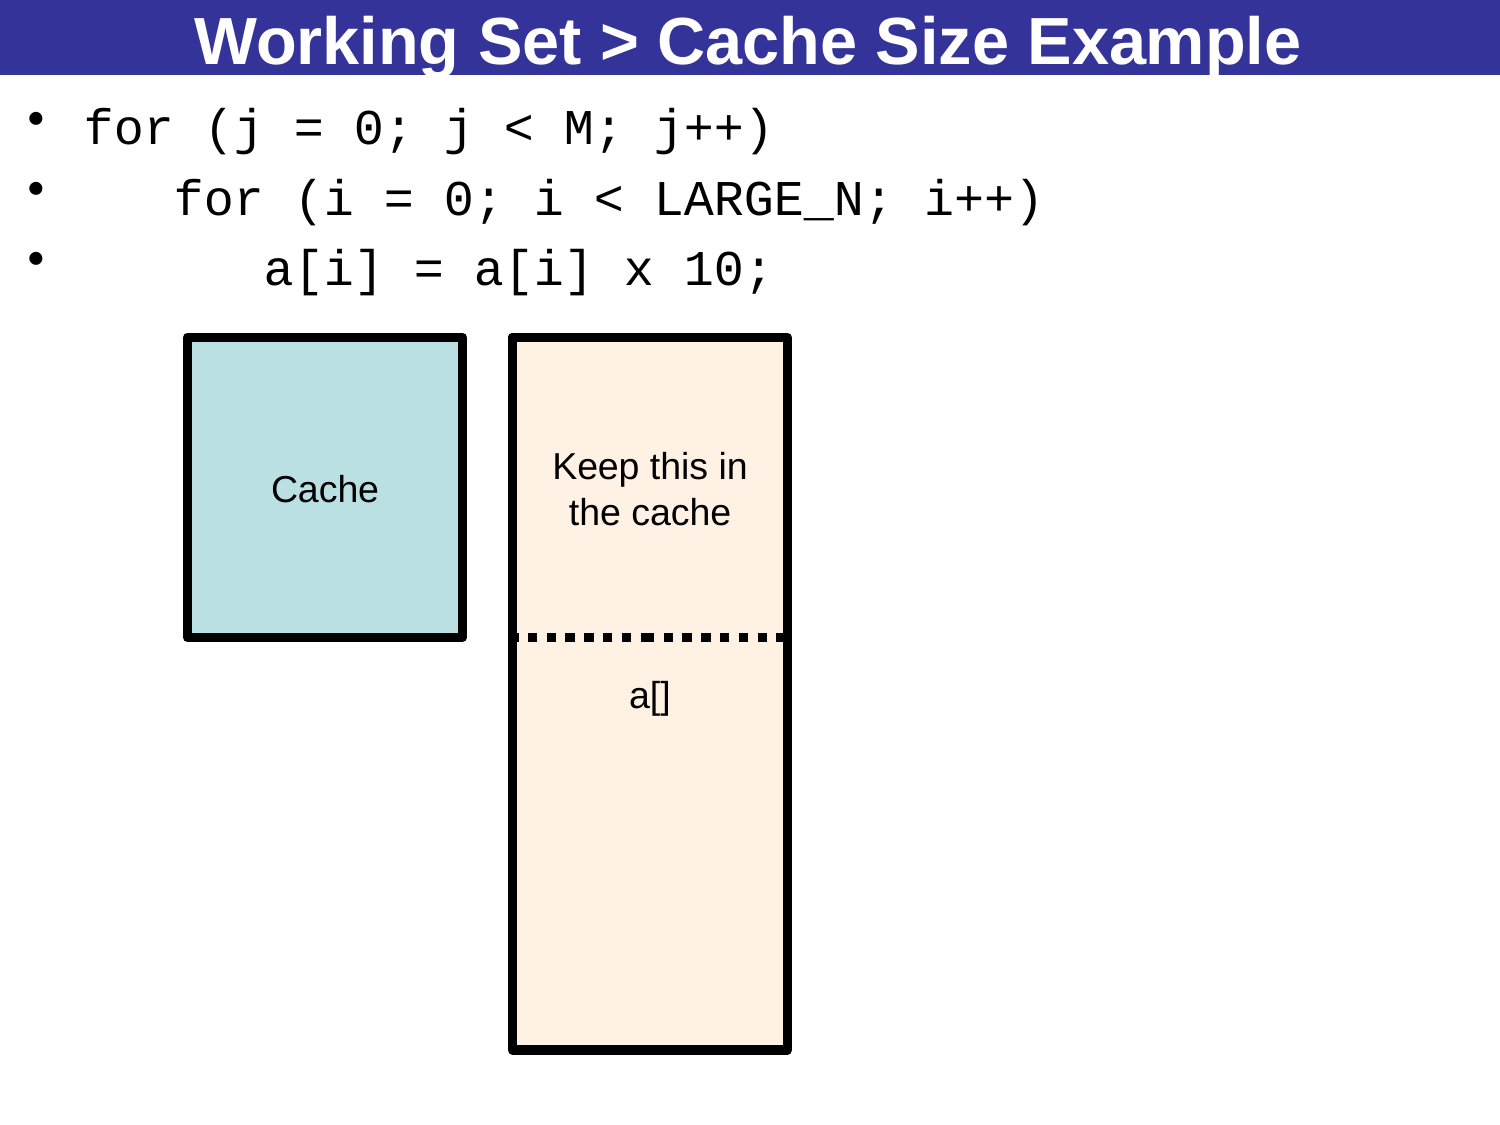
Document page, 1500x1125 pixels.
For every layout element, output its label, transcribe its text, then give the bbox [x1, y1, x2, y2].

text_box Cache [187, 337, 463, 638]
title Working Set > Cache Size Example [0, 0, 1500, 75]
text_box a[] [512, 638, 788, 1050]
text_box Keep this in the cache [512, 337, 788, 638]
list for (j = 0; j < M; j++) for (i = 0; i < LARGE_N; i++) a[i] = a[i] x 10; [12, 87, 1488, 1088]
